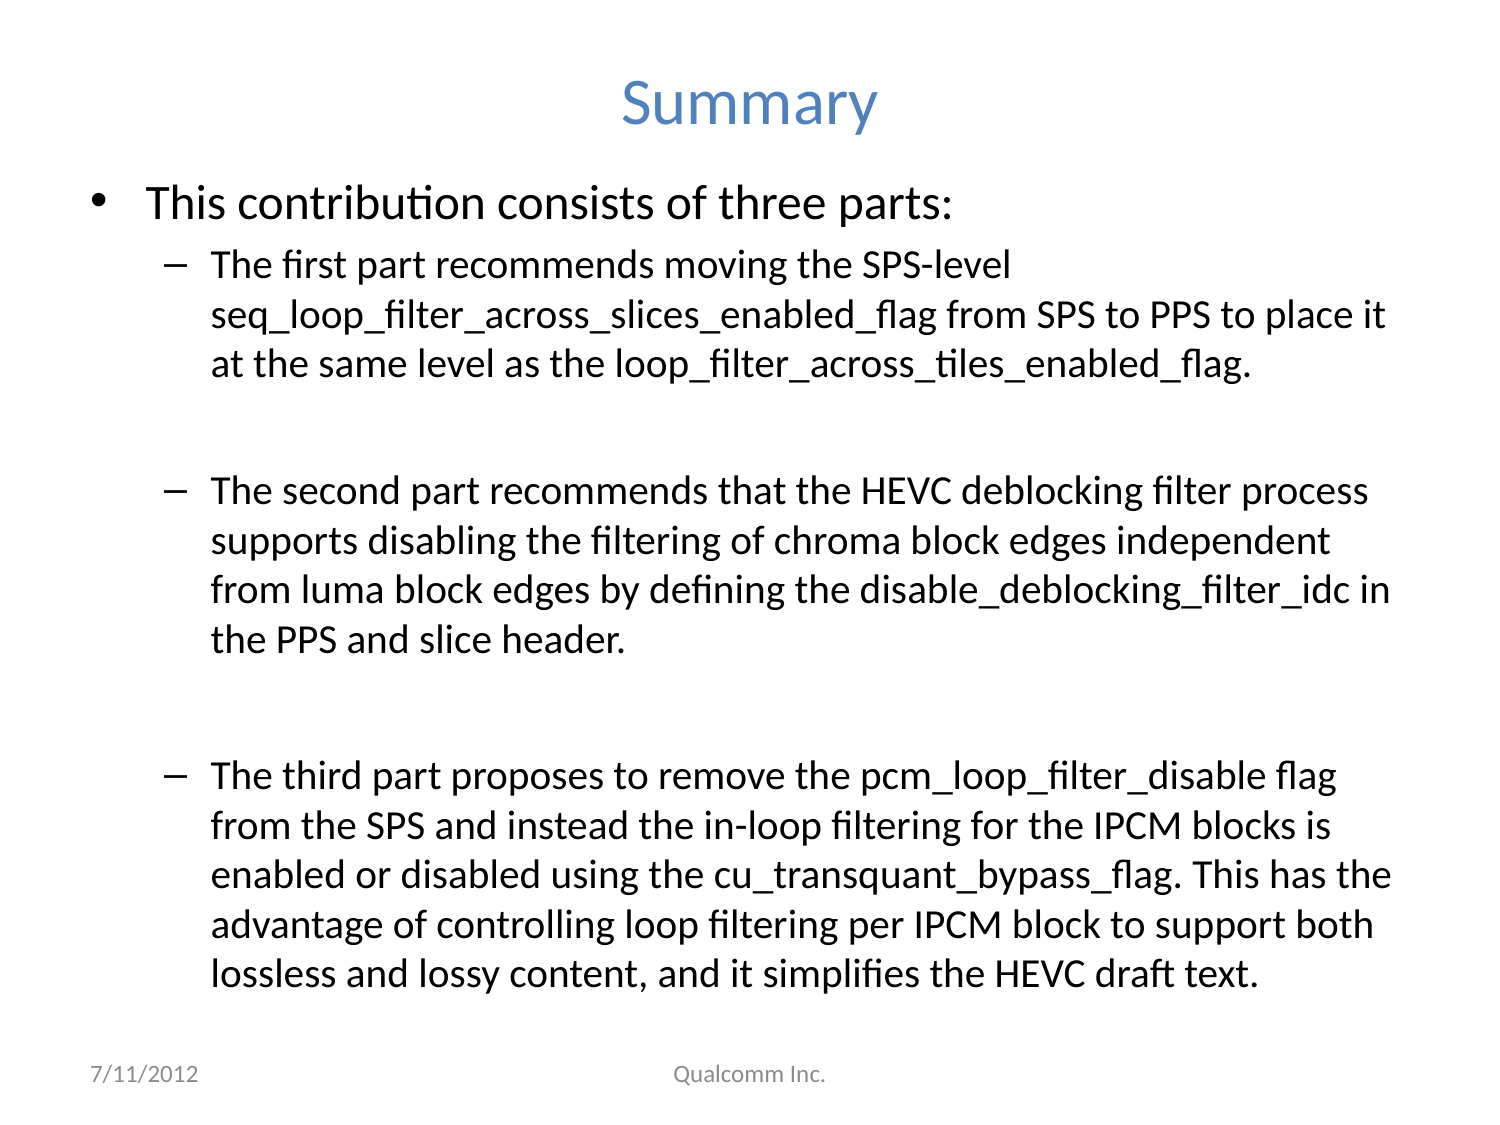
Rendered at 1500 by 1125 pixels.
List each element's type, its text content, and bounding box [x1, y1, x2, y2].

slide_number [75, 1042, 425, 1103]
list This contribution consists of three parts: The first part recommends moving the SPS-level seq_loop_filter_across_slices_enabled_flag from SPS to PPS to place it at the same level as the loop_filter_across_tiles_enabled_flag. The second part recommends that the HEVC deblocking filter process supports disabling the filtering of chroma block edges independent from luma block edges by defining the disable_deblocking_filter_idc in the PPS and slice header. The third part proposes to remove the pcm_loop_filter_disable flag from the SPS and instead the in-loop filtering for the IPCM blocks is enabled or disabled using the cu_transquant_bypass_flag. This has the advantage of controlling loop filtering per IPCM block to support both lossless and lossy content, and it simplifies the HEVC draft text. [75, 162, 1425, 1005]
footer Qualcomm Inc. [512, 1042, 988, 1103]
title Summary [75, 45, 1425, 150]
